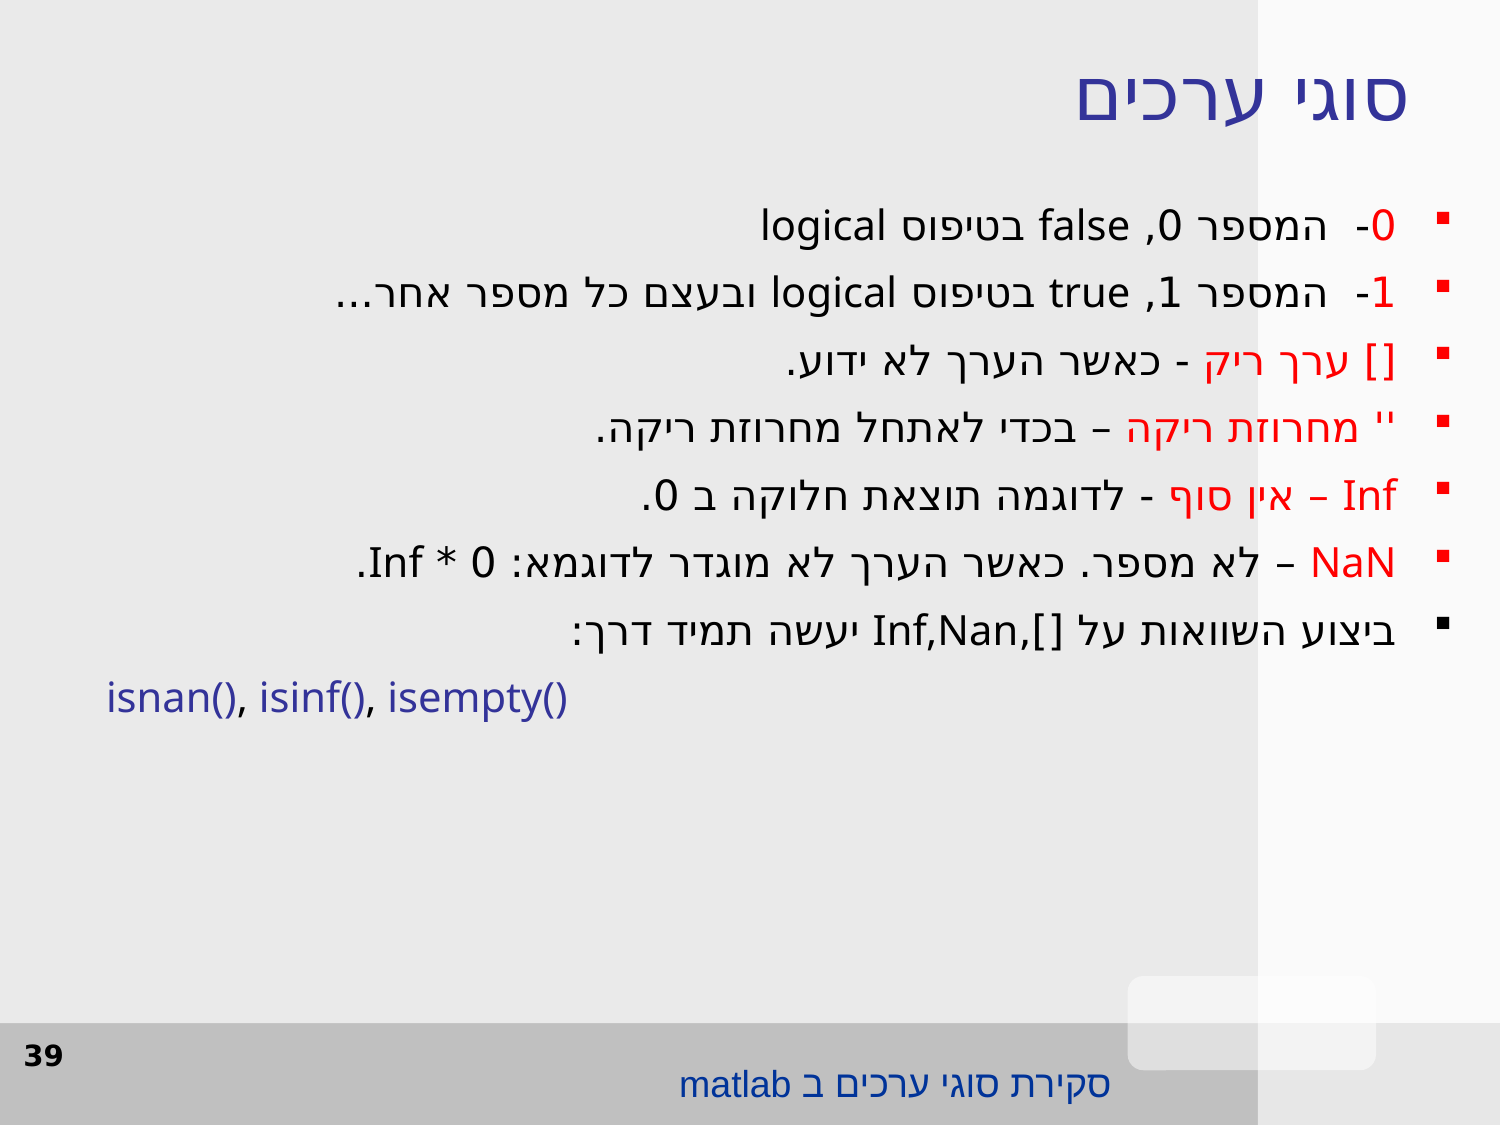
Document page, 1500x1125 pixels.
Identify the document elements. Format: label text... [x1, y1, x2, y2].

text_box סוגי ערכים [76, 20, 1425, 161]
slide_number 39 [8, 1029, 359, 1108]
text_box 0 - המספר 0, false בטיפוס logical 1 - המספר 1, true בטיפוס logical ובעצם כל מספר אחר... [] ערך ריק - כאשר הערך לא ידוע. '' מחרוזת ריקה – בכדי לאתחל מחרוזת ריקה. Inf – אין סוף - לדוגמה תוצאת חלוקה ב 0. NaN – לא מספר. כאשר הערך לא מוגדר לדוגמא: 0 * Inf. ביצוע השוואות על [],Inf,Nan יעשה תמיד דרך: isnan(), isinf(), isempty() [100, 190, 1459, 725]
text_box סקירת סוגי ערכים ב matlab [664, 1053, 1127, 1113]
